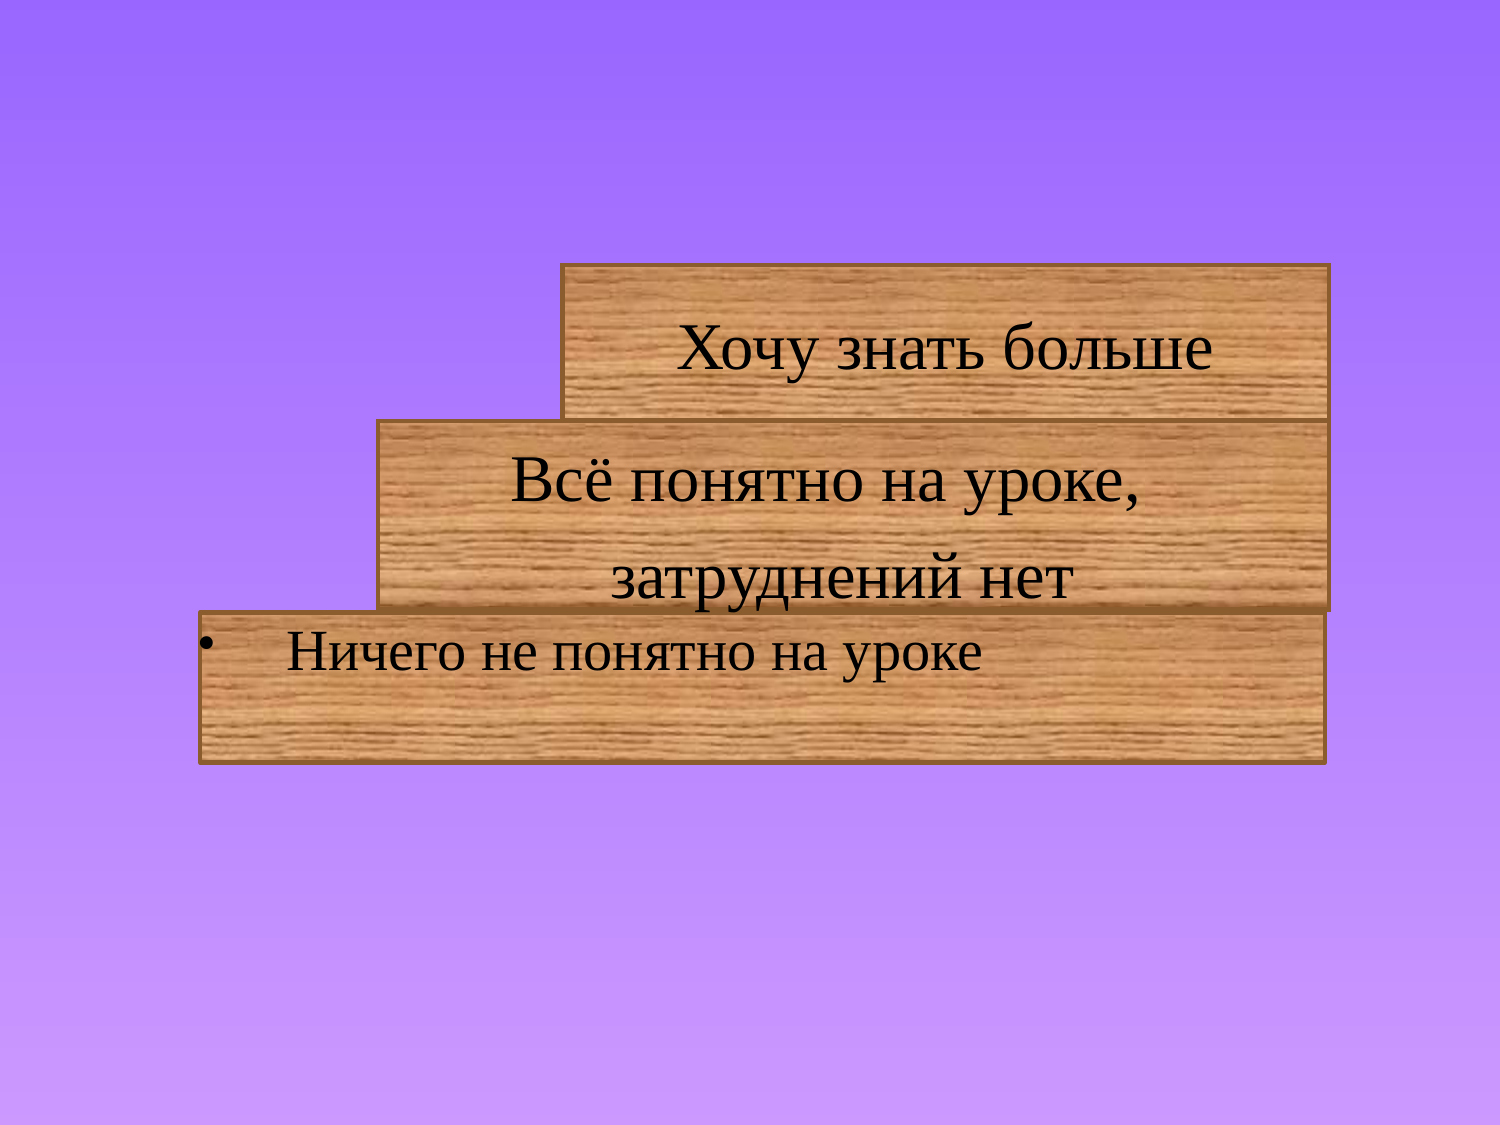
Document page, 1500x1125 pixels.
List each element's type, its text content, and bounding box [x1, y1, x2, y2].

text_box Всё понятно на уроке, затруднений нет [377, 420, 1329, 610]
list Ничего не понятно на уроке [200, 612, 1325, 763]
text_box Хочу знать больше [562, 264, 1329, 421]
